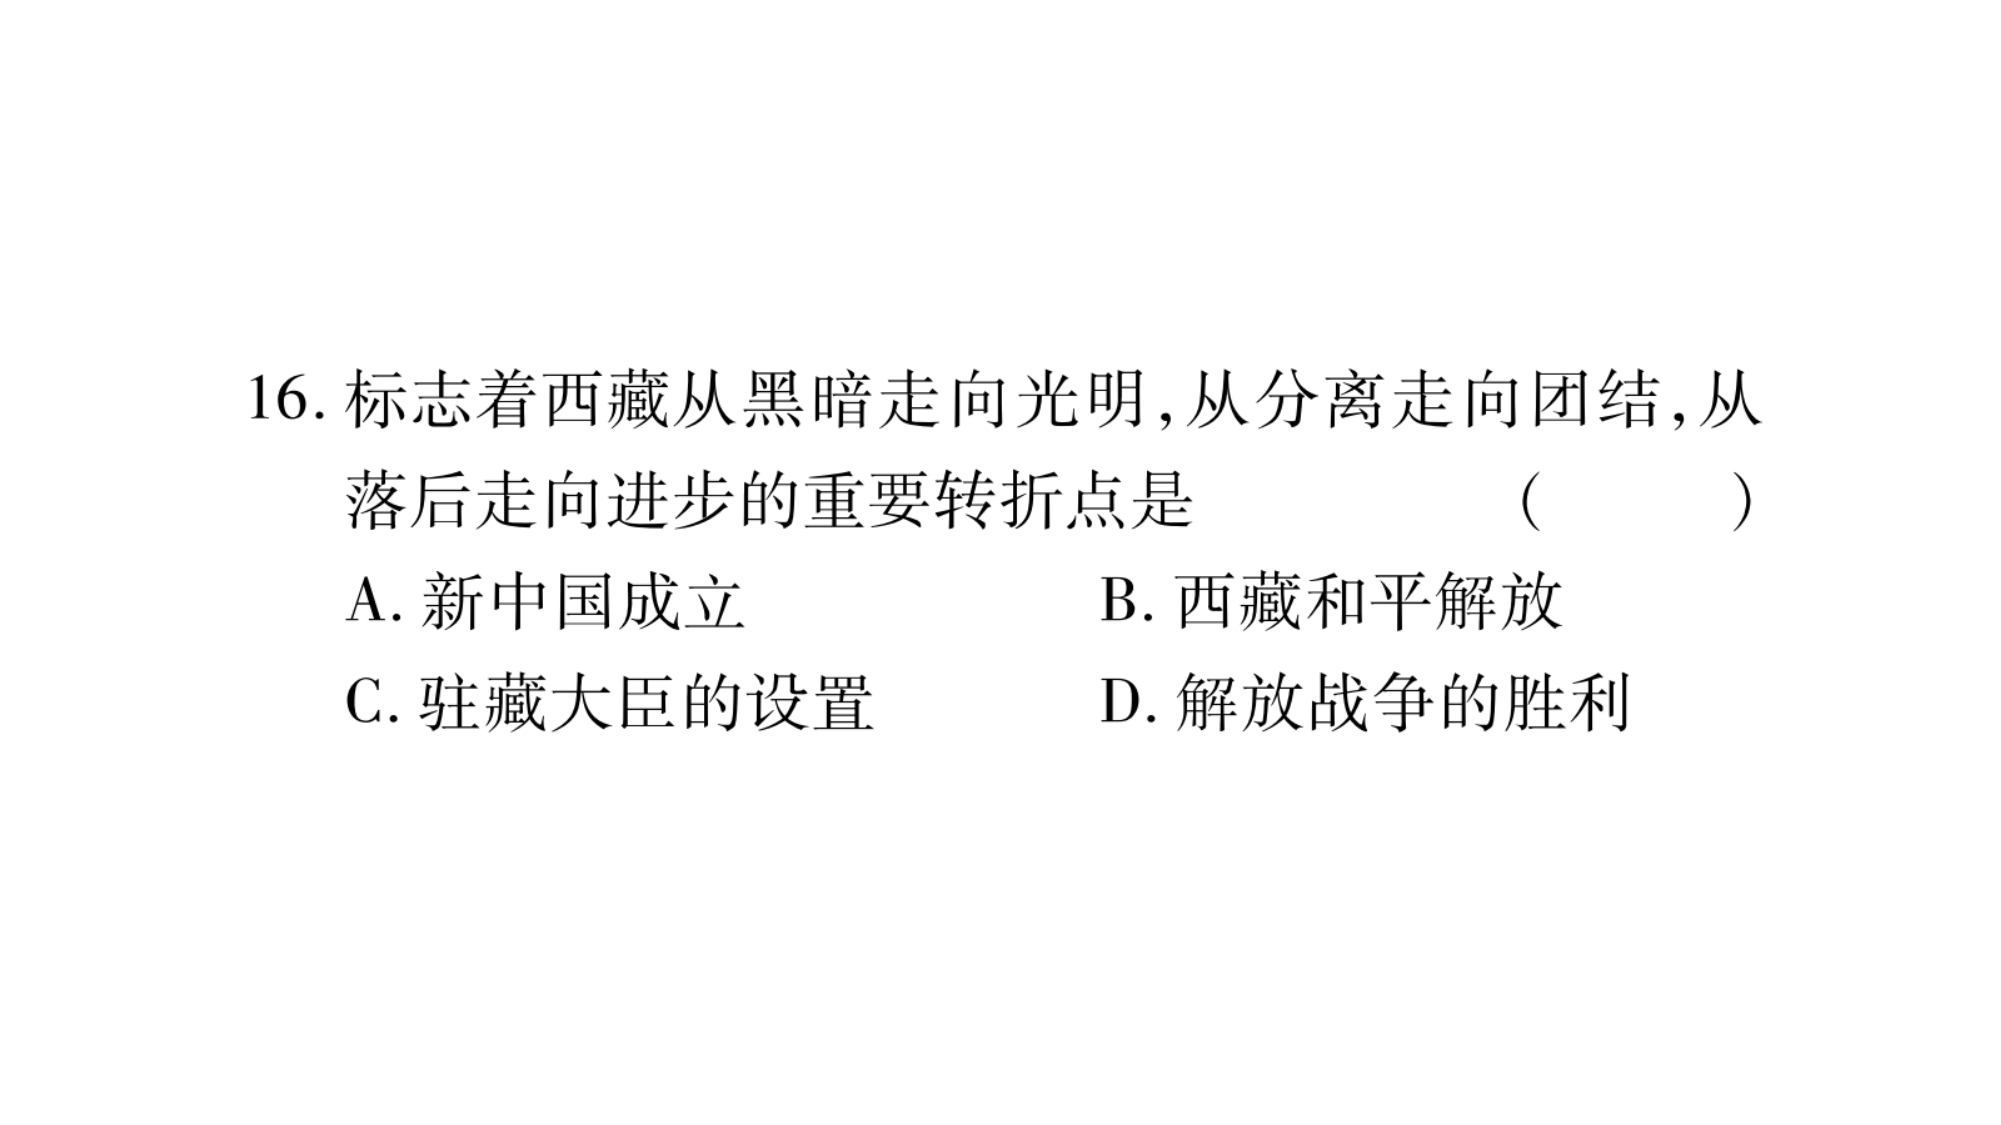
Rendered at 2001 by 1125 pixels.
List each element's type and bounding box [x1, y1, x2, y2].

picture [229, 351, 1770, 774]
